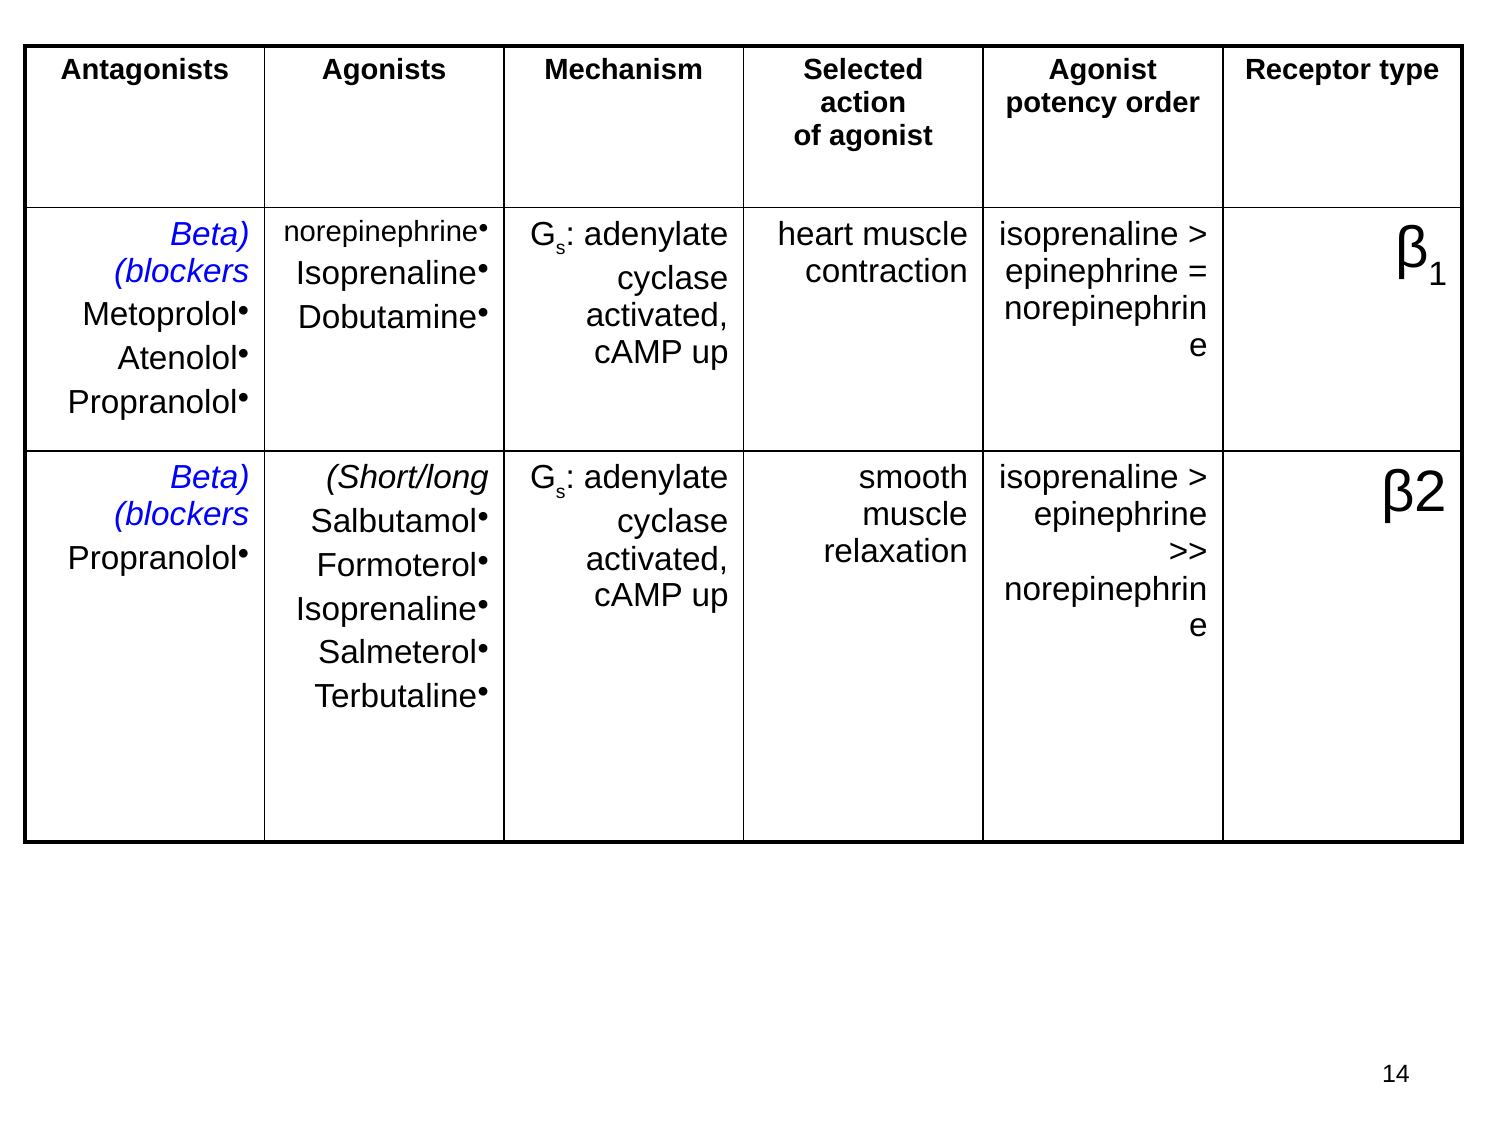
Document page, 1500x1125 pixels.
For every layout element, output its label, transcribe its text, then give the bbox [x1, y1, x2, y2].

table_cell β1 [1224, 208, 1460, 450]
table_cell β2 [1224, 452, 1460, 840]
table_cell Gs: adenylate cyclase activated, cAMP up [505, 452, 743, 840]
table_header Agonist potency order [984, 48, 1222, 207]
table_cell Gs: adenylate cyclase activated, cAMP up [505, 208, 743, 450]
table_header Receptor type [1224, 48, 1460, 207]
slide_number 14 [1074, 1042, 1425, 1103]
table_cell norepinephrine Isoprenaline Dobutamine [265, 208, 503, 450]
table_cell isoprenaline > epinephrine >> norepinephrine [984, 452, 1222, 840]
table_header Mechanism [505, 48, 743, 207]
table_cell heart muscle contraction [744, 208, 982, 450]
table_cell Short/long) Salbutamol Formoterol Isoprenaline Salmeterol Terbutaline [265, 452, 503, 840]
table_header Agonists [265, 48, 503, 207]
table_cell smooth muscle relaxation [744, 452, 982, 840]
table_cell isoprenaline > epinephrine = norepinephrine [984, 208, 1222, 450]
table_cell (Beta blockers) Metoprolol Atenolol Propranolol [27, 208, 264, 450]
table_cell (Beta blockers) Propranolol [27, 452, 264, 840]
table_header Antagonists [27, 48, 264, 207]
table_header Selected action of agonist [744, 48, 982, 207]
